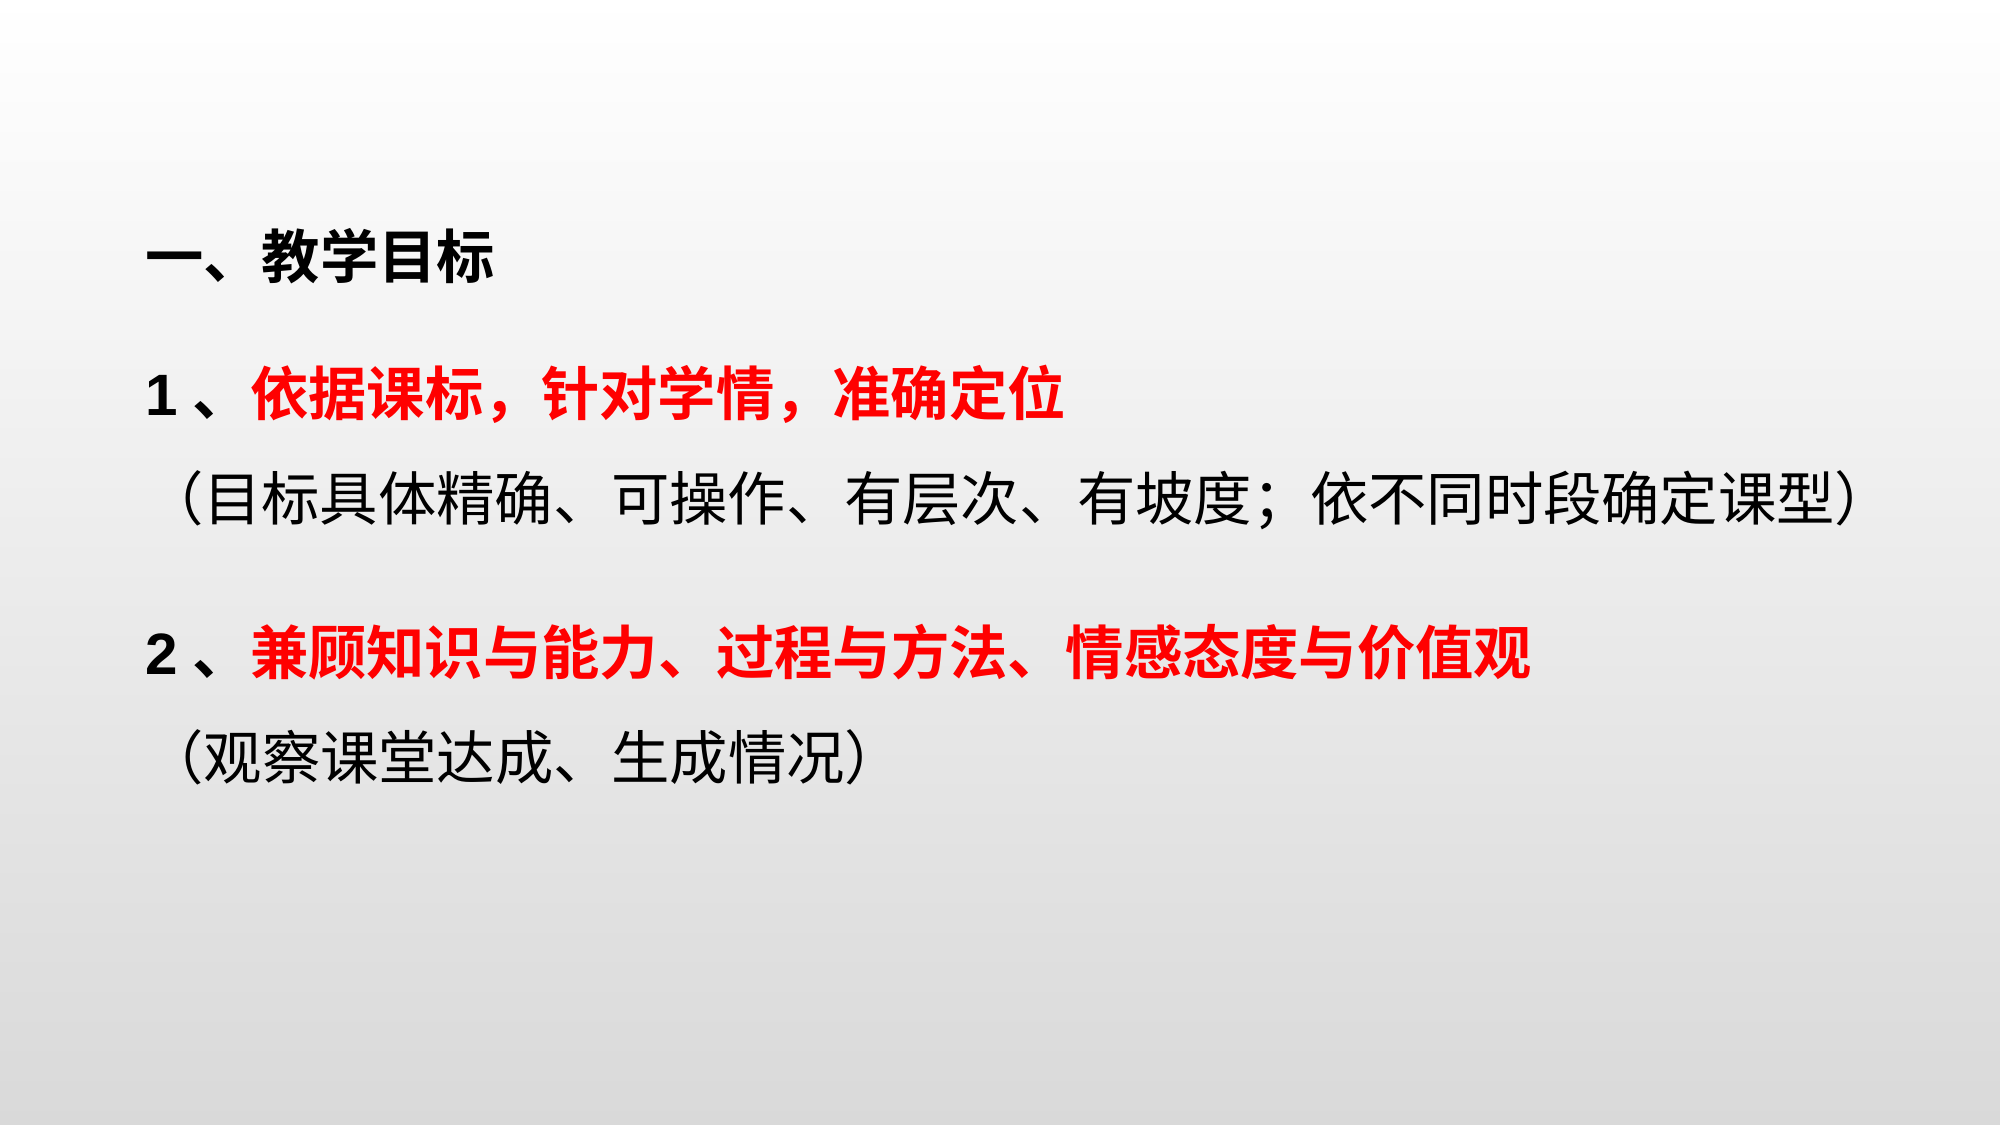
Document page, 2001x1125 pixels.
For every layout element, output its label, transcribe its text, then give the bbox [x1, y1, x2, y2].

text_box 1、依据课标，针对学情，准确定位 （目标具体精确、可操作、有层次、有坡度；依不同时段确定课型） [130, 314, 1922, 540]
text_box 2、兼顾知识与能力、过程与方法、情感态度与价值观 （观察课堂达成、生成情况） [130, 574, 1633, 799]
text_box 一、教学目标 [130, 212, 928, 298]
